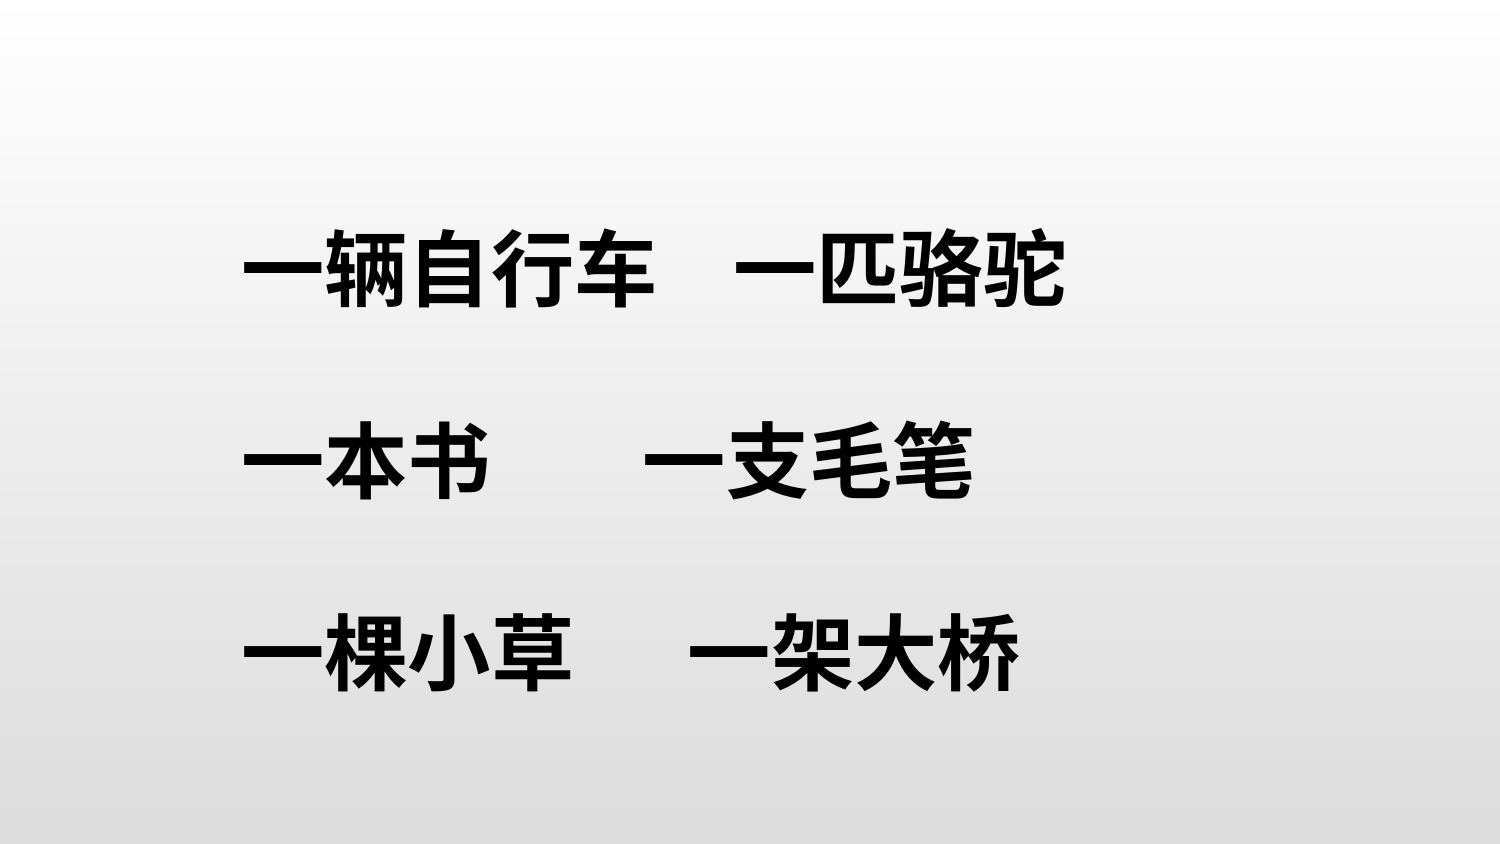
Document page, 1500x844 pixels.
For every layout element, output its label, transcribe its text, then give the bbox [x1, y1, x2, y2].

text_box 一辆自行车 一匹骆驼 一本书 一支毛笔 一棵小草 一架大桥 [230, 161, 1244, 707]
